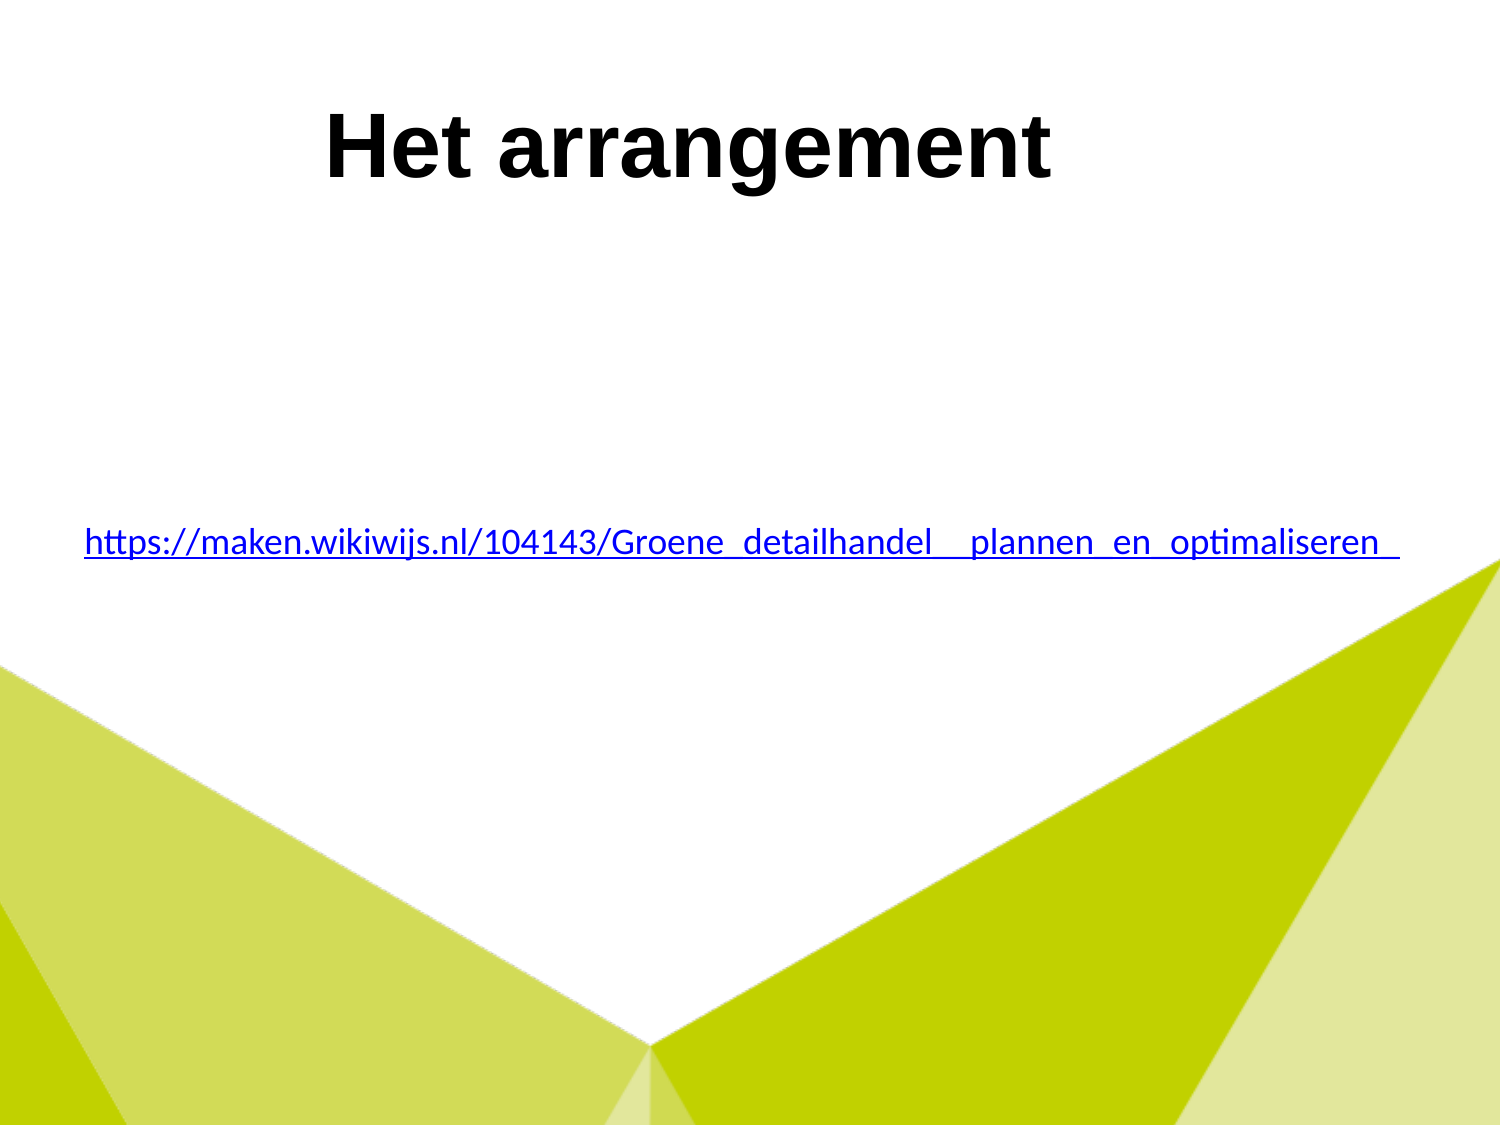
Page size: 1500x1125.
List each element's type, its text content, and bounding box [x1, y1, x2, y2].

picture [0, 485, 1500, 1125]
text_box Het arrangement [202, 78, 1175, 203]
